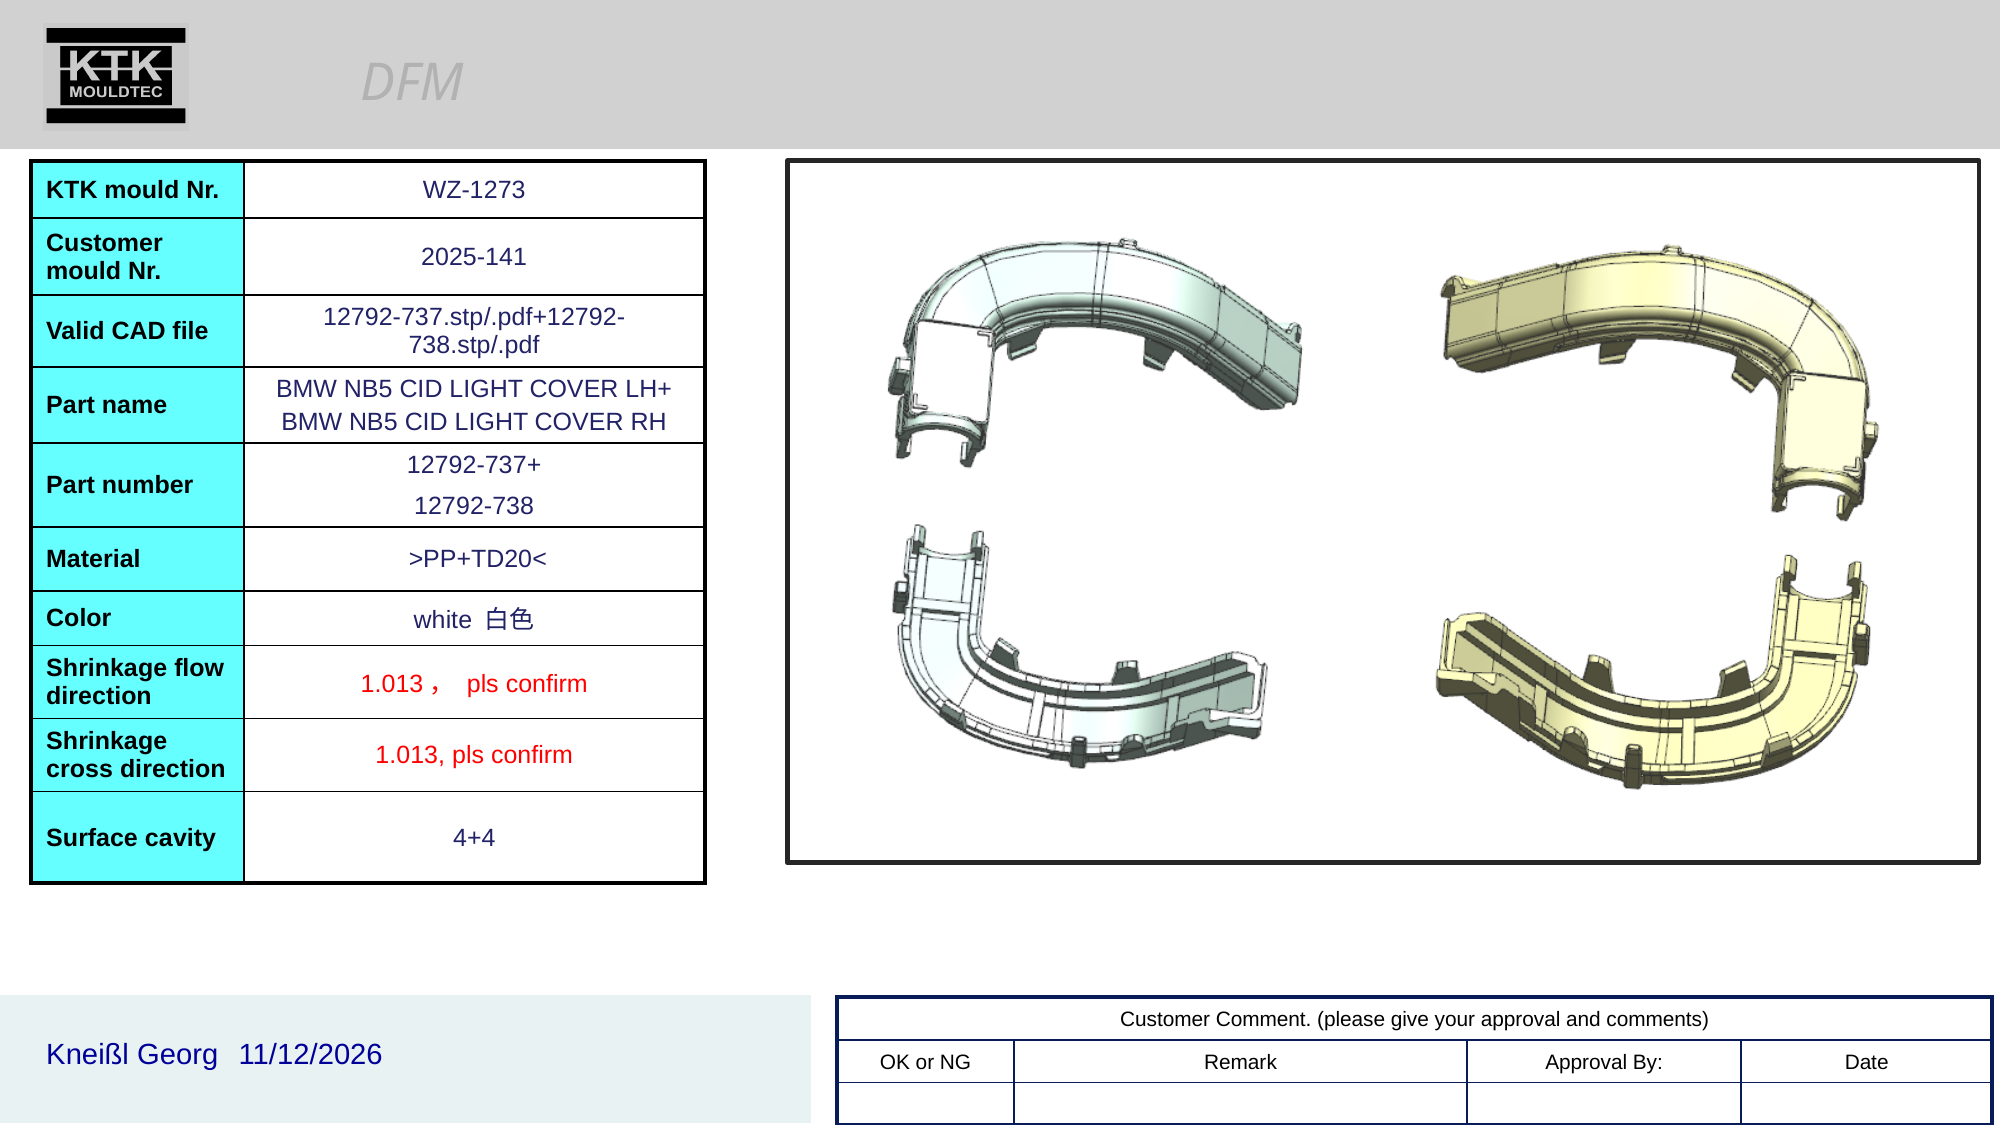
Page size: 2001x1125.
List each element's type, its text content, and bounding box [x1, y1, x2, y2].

picture [846, 207, 1333, 799]
table_cell BMW NB5 CID LIGHT COVER LH+ BMW NB5 CID LIGHT COVER RH [245, 368, 703, 442]
table_cell Customer mould Nr. [33, 219, 243, 294]
picture [1401, 219, 1922, 820]
text_box [525, 974, 1193, 1030]
table_cell white 白色 [245, 592, 703, 645]
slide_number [188, 1027, 433, 1106]
table_cell Shrinkage flow direction [33, 646, 243, 718]
table_cell >PP+TD20< [245, 528, 703, 590]
table_cell 4+4 [245, 792, 703, 881]
text_box [787, 160, 1979, 863]
table_cell Material [33, 528, 243, 590]
table_cell 12792-737+ 12792-738 [245, 444, 703, 526]
table_cell 12792-737.stp/.pdf+12792-738.stp/.pdf [245, 296, 703, 366]
table_cell Valid CAD file [33, 296, 243, 366]
table_cell Part name [33, 368, 243, 442]
table_header KTK mould Nr. [33, 163, 243, 217]
table_cell Color [33, 592, 243, 645]
table_cell 2025-141 [245, 219, 703, 294]
table_header WZ-1273 [245, 163, 703, 217]
table_cell 1.013, pls confirm [245, 719, 703, 791]
table_cell Shrinkage cross direction [33, 719, 243, 791]
table_cell Part number [33, 444, 243, 526]
table_cell Surface cavity [33, 792, 243, 881]
table_cell 1.013， pls confirm [245, 646, 703, 718]
